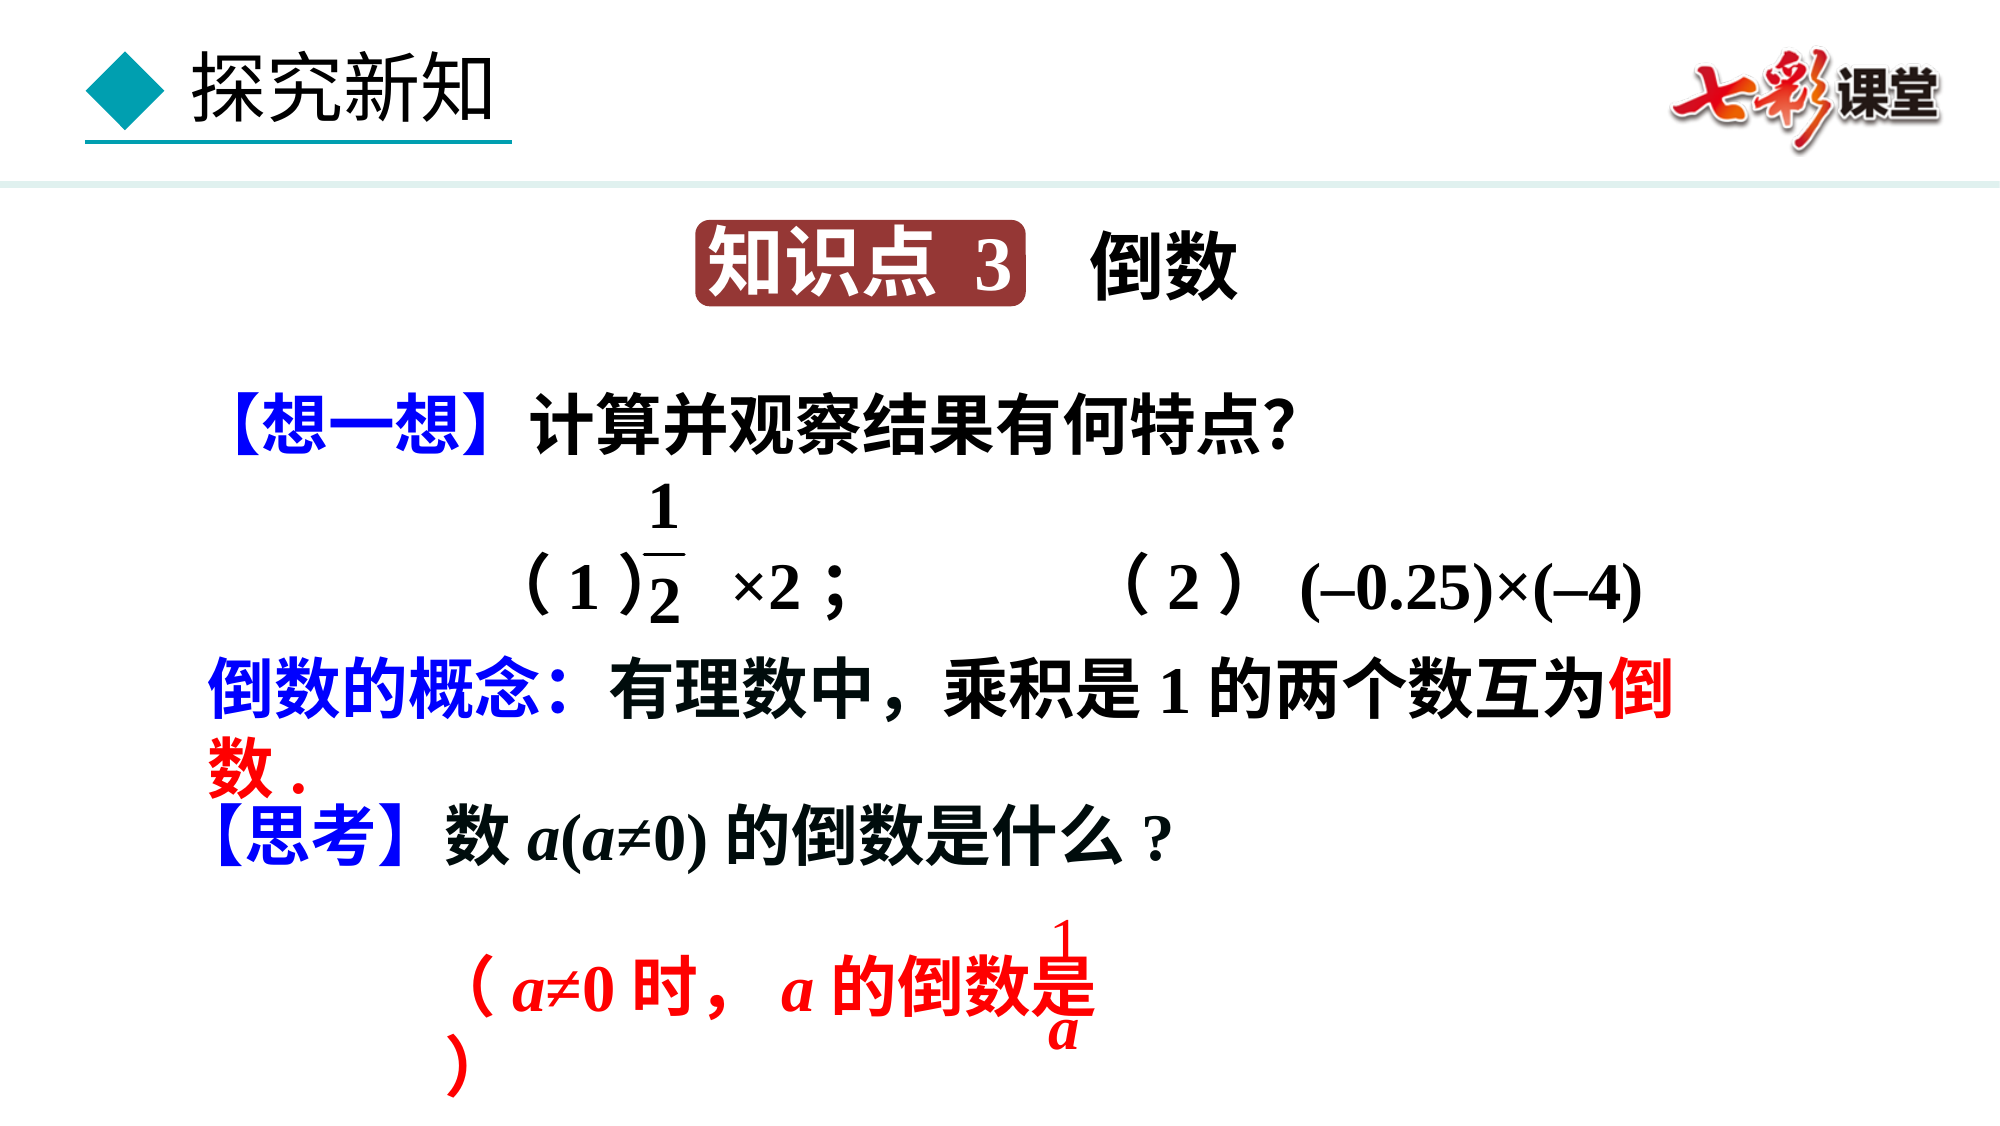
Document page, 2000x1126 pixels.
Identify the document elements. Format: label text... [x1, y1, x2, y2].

text_box 倒数 [1069, 209, 1261, 320]
text_box （a≠0时，a的倒数是 ） [409, 934, 1218, 1115]
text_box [632, 464, 701, 639]
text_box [694, 219, 1026, 315]
text_box 倒数的概念：有理数中，乘积是1的两个数互为倒数. [187, 637, 1742, 817]
text_box 【想一想】计算并观察结果有何特点？ （1） ×2； （2）(–0.25)×(–4) [174, 293, 1958, 634]
text_box 【思考】数a(a≠0)的倒数是什么? [157, 783, 1405, 884]
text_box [1034, 901, 1098, 1064]
picture [1666, 42, 1948, 157]
